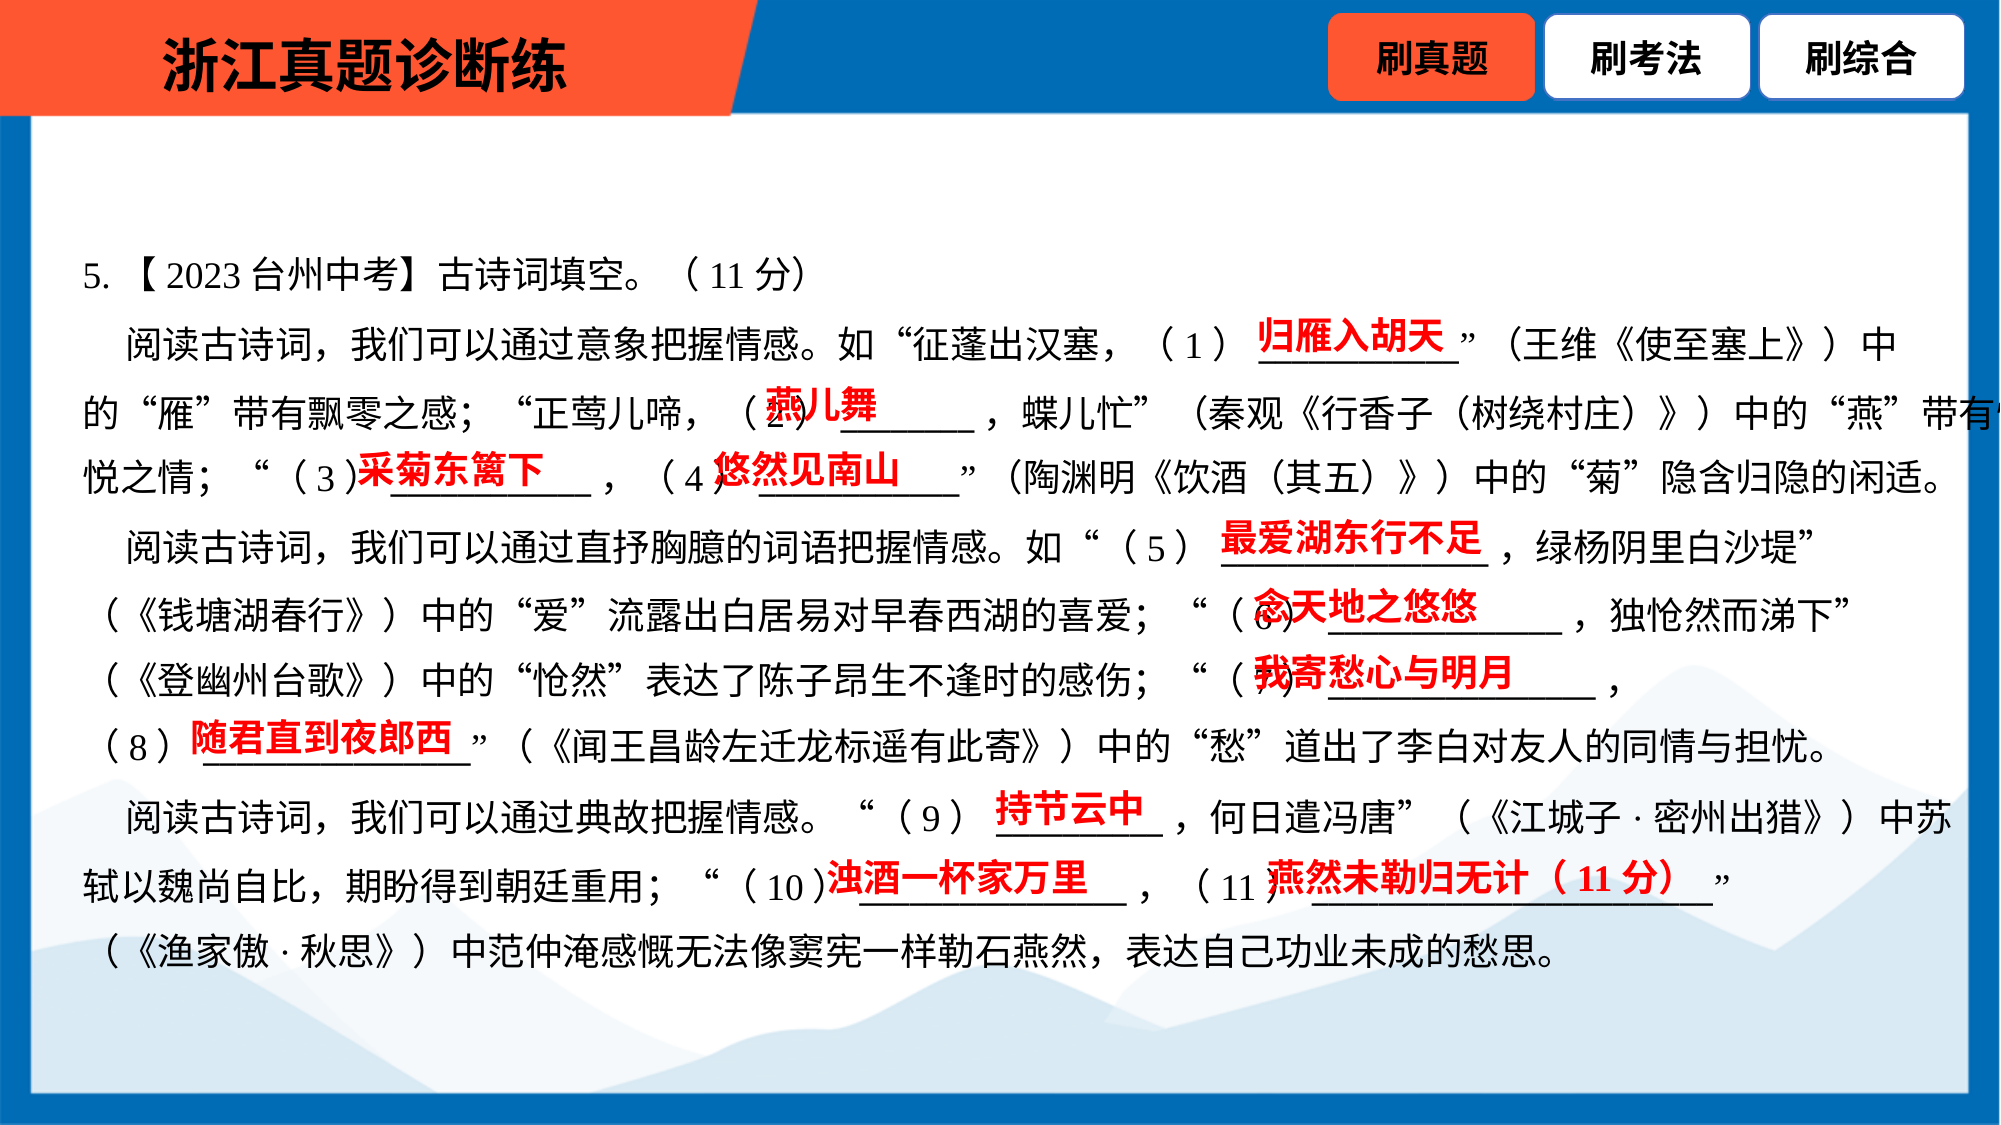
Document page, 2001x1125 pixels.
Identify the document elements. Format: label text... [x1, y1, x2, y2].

text_box 燕然未勒归无计（11分） [1263, 834, 1701, 893]
text_box 念天地之悠悠 [1239, 563, 1492, 622]
text_box 归雁入胡天 [1243, 292, 1459, 351]
text_box 浊酒一杯家万里 [812, 834, 1103, 893]
text_box （8）________________”（《闻王昌龄左迁龙标遥有此寄》）中的“愁”道出了李白对友人的同情与担忧。 [82, 703, 1917, 761]
text_box 阅读古诗词，我们可以通过直抒胸臆的词语把握情感。如“（5）________________，绿杨阴里白沙堤” （《钱塘湖春行》）中的“爱”流露出白居易对早春西湖的喜爱；“（6）______________，独怆然而涕下” （《登幽州台歌》）中的“怆然”表达了陈子昂生不逢时的感伤；“（7）________________， [82, 499, 1917, 695]
text_box 采菊东篱下 [343, 426, 559, 485]
text_box 持节云中 [981, 765, 1159, 824]
picture [0, 0, 2000, 1125]
text_box 悠然见南山 [700, 426, 915, 485]
text_box 燕儿舞 [752, 361, 892, 420]
text_box 阅读古诗词，我们可以通过典故把握情感。“（9）__________，何日遣冯唐”（《江城子·密州出猎》）中苏 轼以魏尚自比，期盼得到朝廷重用；“（10）________________，（11）________________________” （《渔家傲·秋思》）中范仲淹感慨无法像窦宪一样勒石燕然，表达自己功业未成的愁思。 [82, 770, 1917, 966]
text_box 5.【2023台州中考】古诗词填空。（11分） [82, 231, 1917, 290]
text_box 随君直到夜郎西 [177, 694, 467, 753]
text_box 我寄愁心与明月 [1239, 628, 1530, 687]
text_box 最爱湖东行不足 [1206, 494, 1497, 553]
text_box 阅读古诗词，我们可以通过意象把握情感。如“征蓬出汉塞，（1）____________”（王维《使至塞上》）中 的“雁”带有飘零之感；“正莺儿啼，（2）________，蝶儿忙”（秦观《行香子（树绕村庄）》）中的“燕”带有愉 悦之情；“（3）____________，（4）____________”（陶渊明《饮酒（其五）》）中的“菊”隐含归隐的闲适。 [82, 297, 1917, 493]
